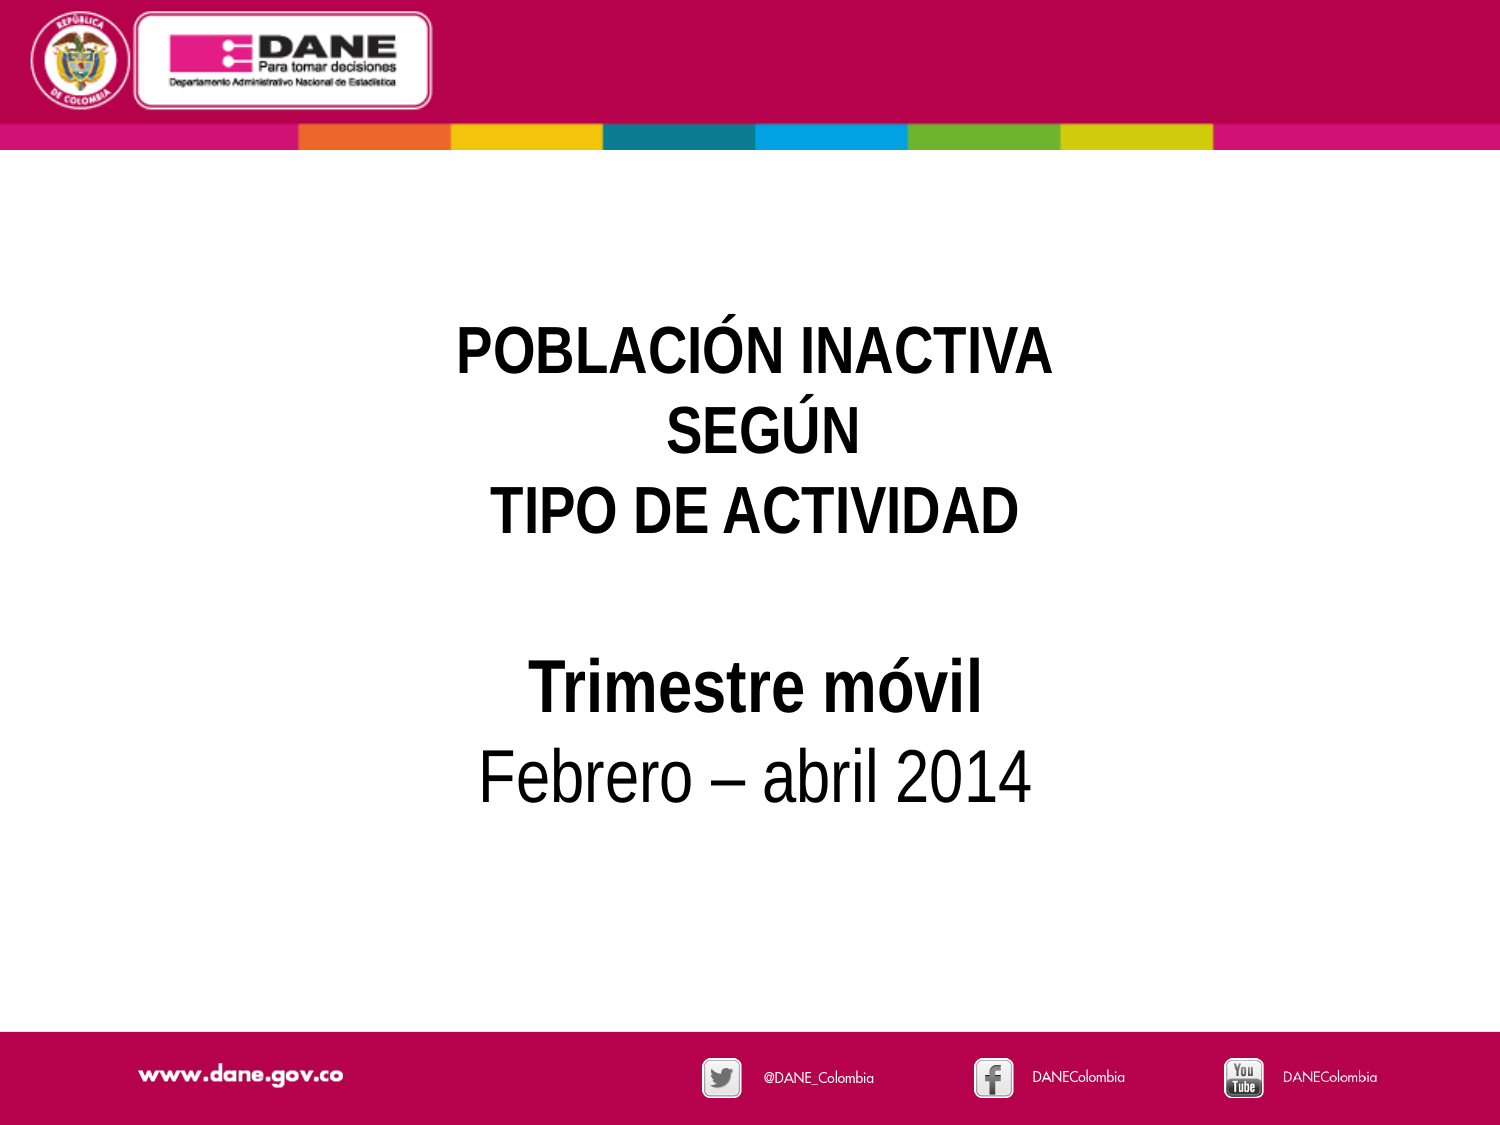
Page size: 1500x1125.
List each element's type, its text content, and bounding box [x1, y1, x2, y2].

picture [124, 1054, 361, 1100]
picture [0, 0, 1500, 150]
picture [974, 1058, 1125, 1098]
text_box POBLACIÓN INACTIVA SEGÚN TIPO DE ACTIVIDAD Trimestre móvil Febrero – abril 2014 [253, 219, 1258, 825]
picture [1224, 1058, 1377, 1098]
picture [702, 1058, 874, 1098]
